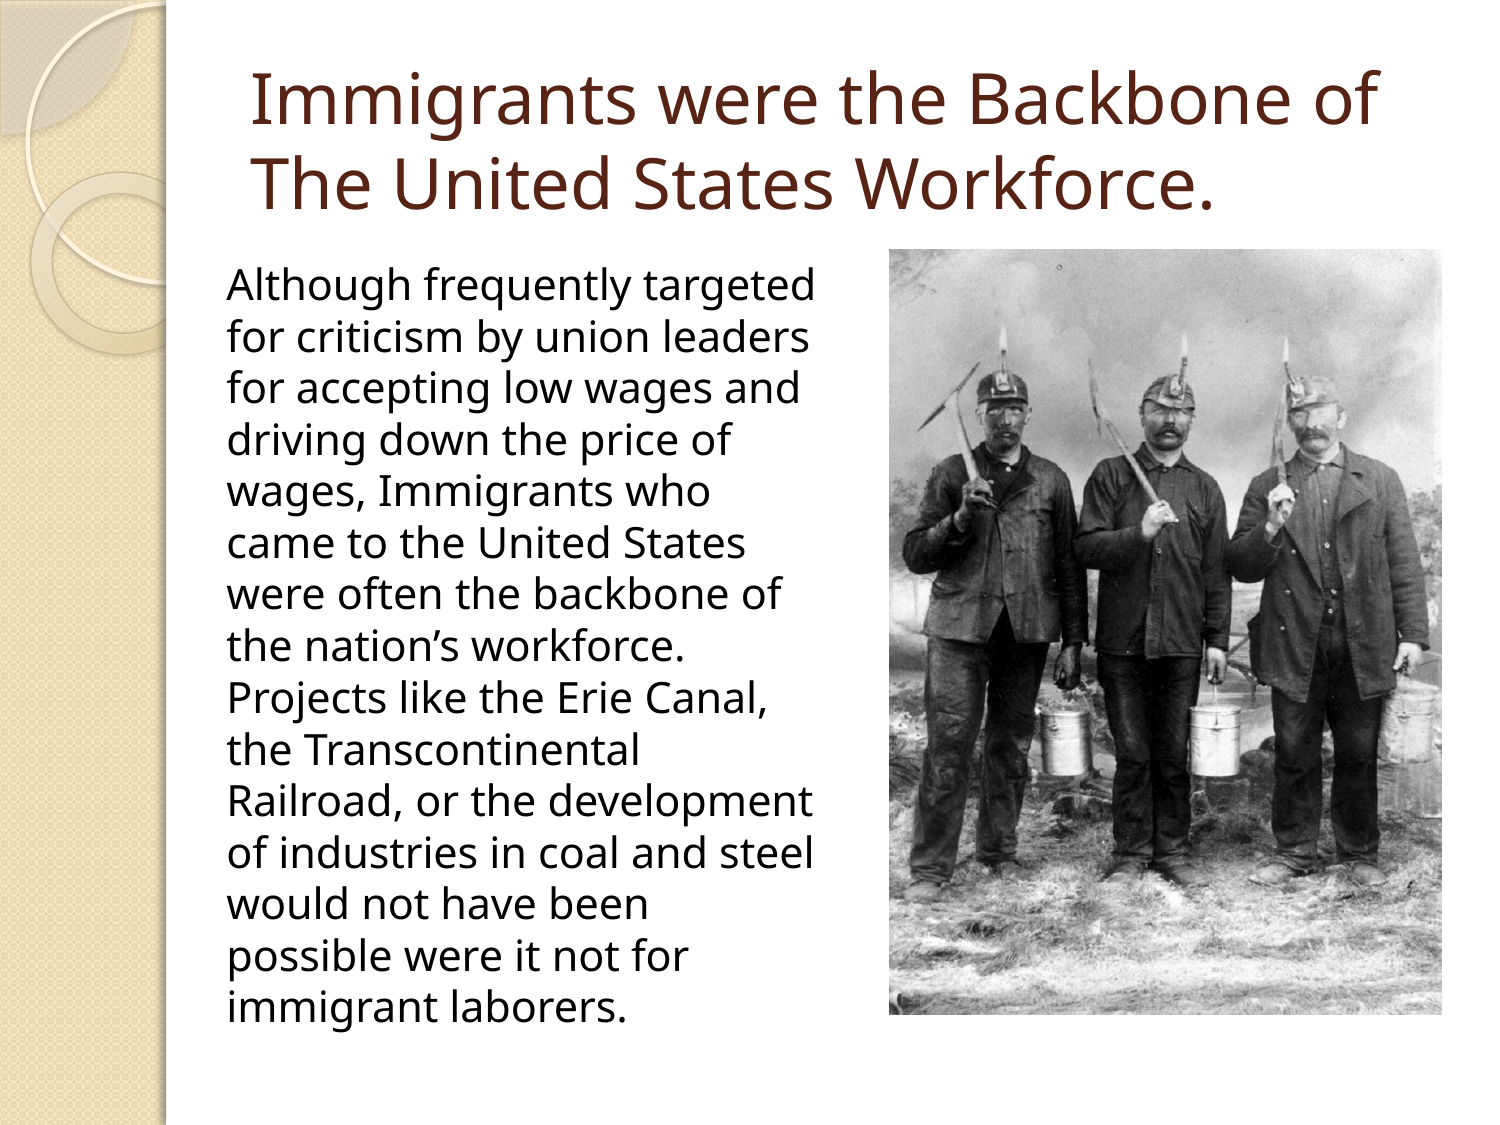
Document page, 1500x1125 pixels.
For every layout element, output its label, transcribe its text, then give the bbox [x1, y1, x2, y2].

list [889, 249, 1442, 1016]
title Immigrants were the Backbone of The United States Workforce. [235, 45, 1466, 233]
list Although frequently targeted for criticism by union leaders for accepting low wages and driving down the price of wages, Immigrants who came to the United States were often the backbone of the nation’s workforce. Projects like the Erie Canal, the Transcontinental Railroad, or the development of industries in coal and steel would not have been possible were it not for immigrant laborers. [200, 249, 836, 1075]
